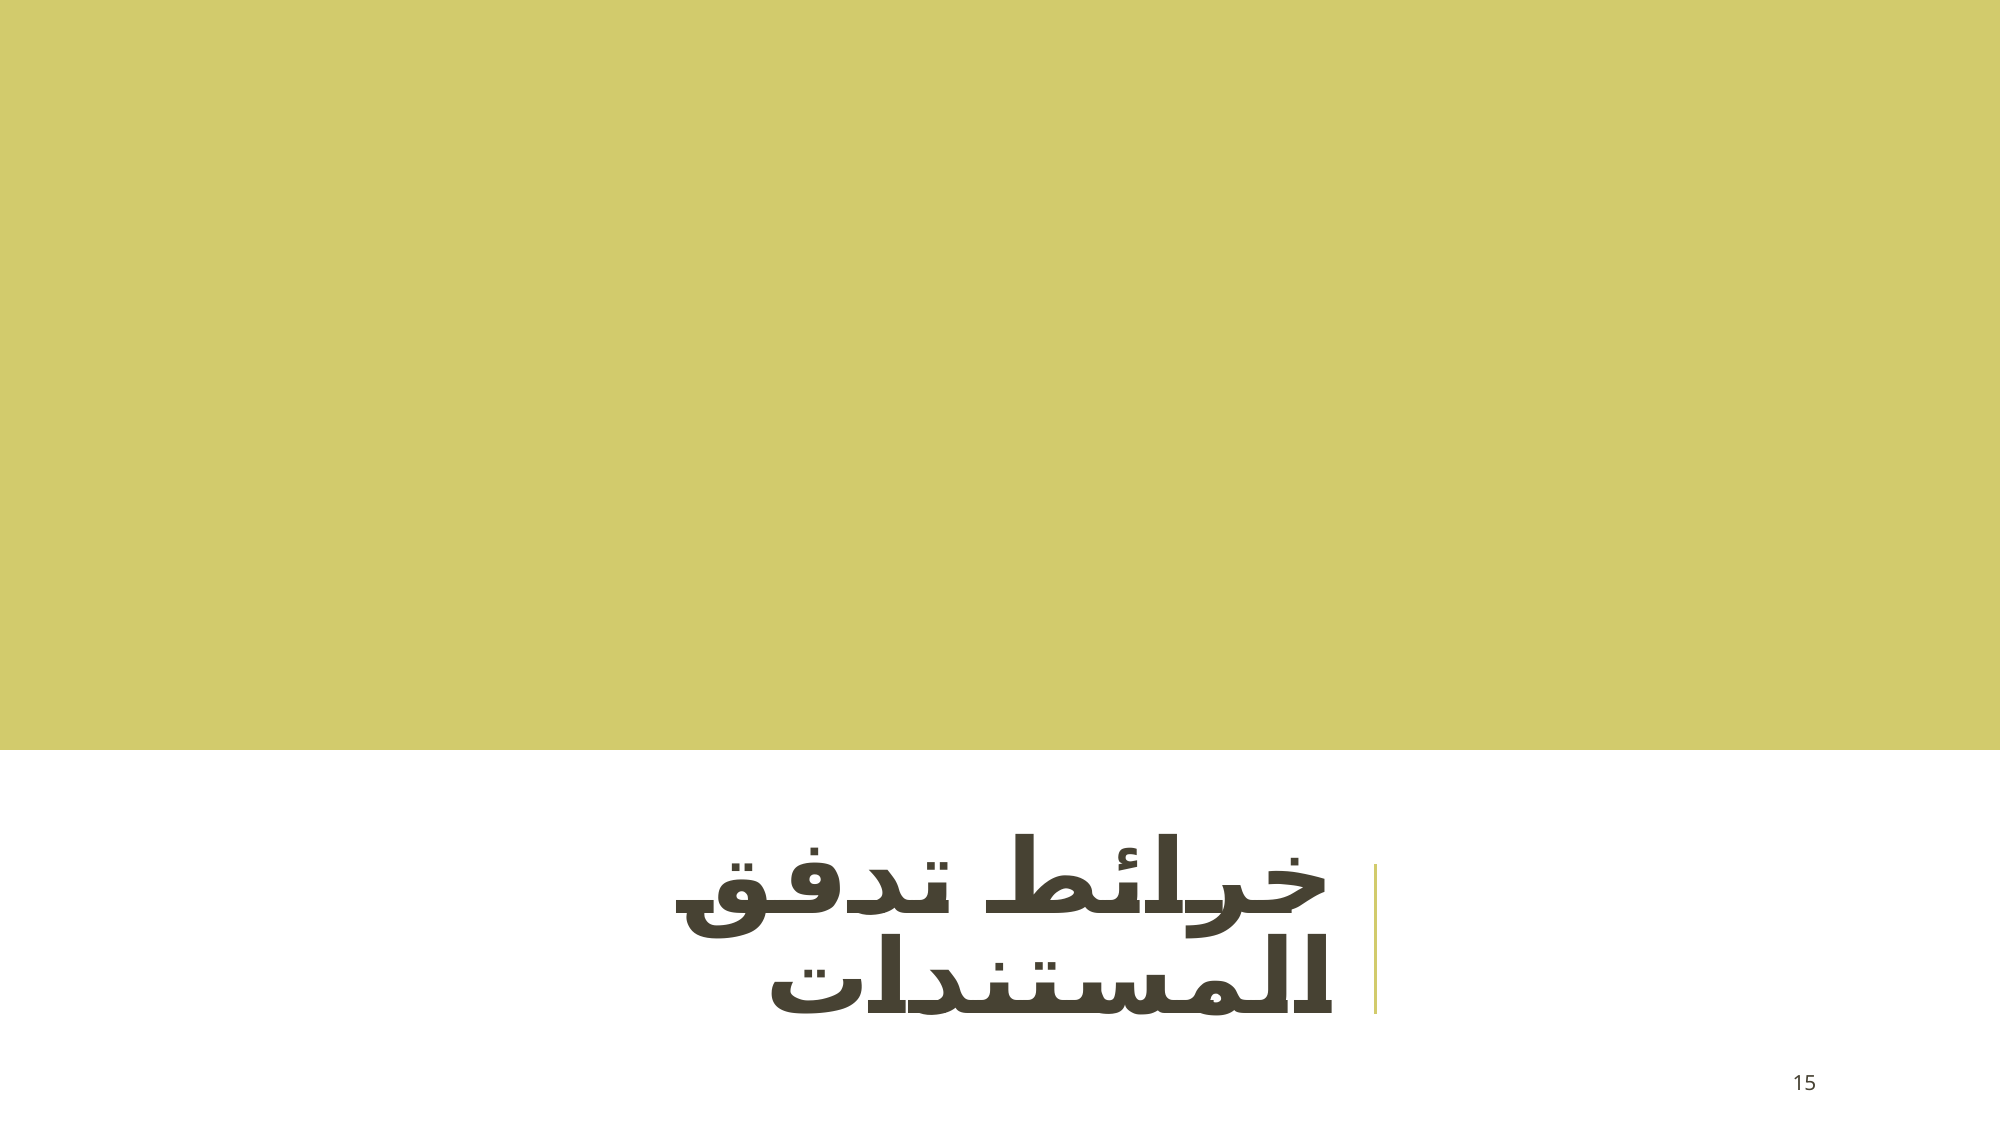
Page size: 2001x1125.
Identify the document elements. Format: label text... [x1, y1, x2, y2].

title خرائط تدفق المستندات [75, 813, 1350, 1054]
slide_number 15 [1777, 1061, 1938, 1107]
